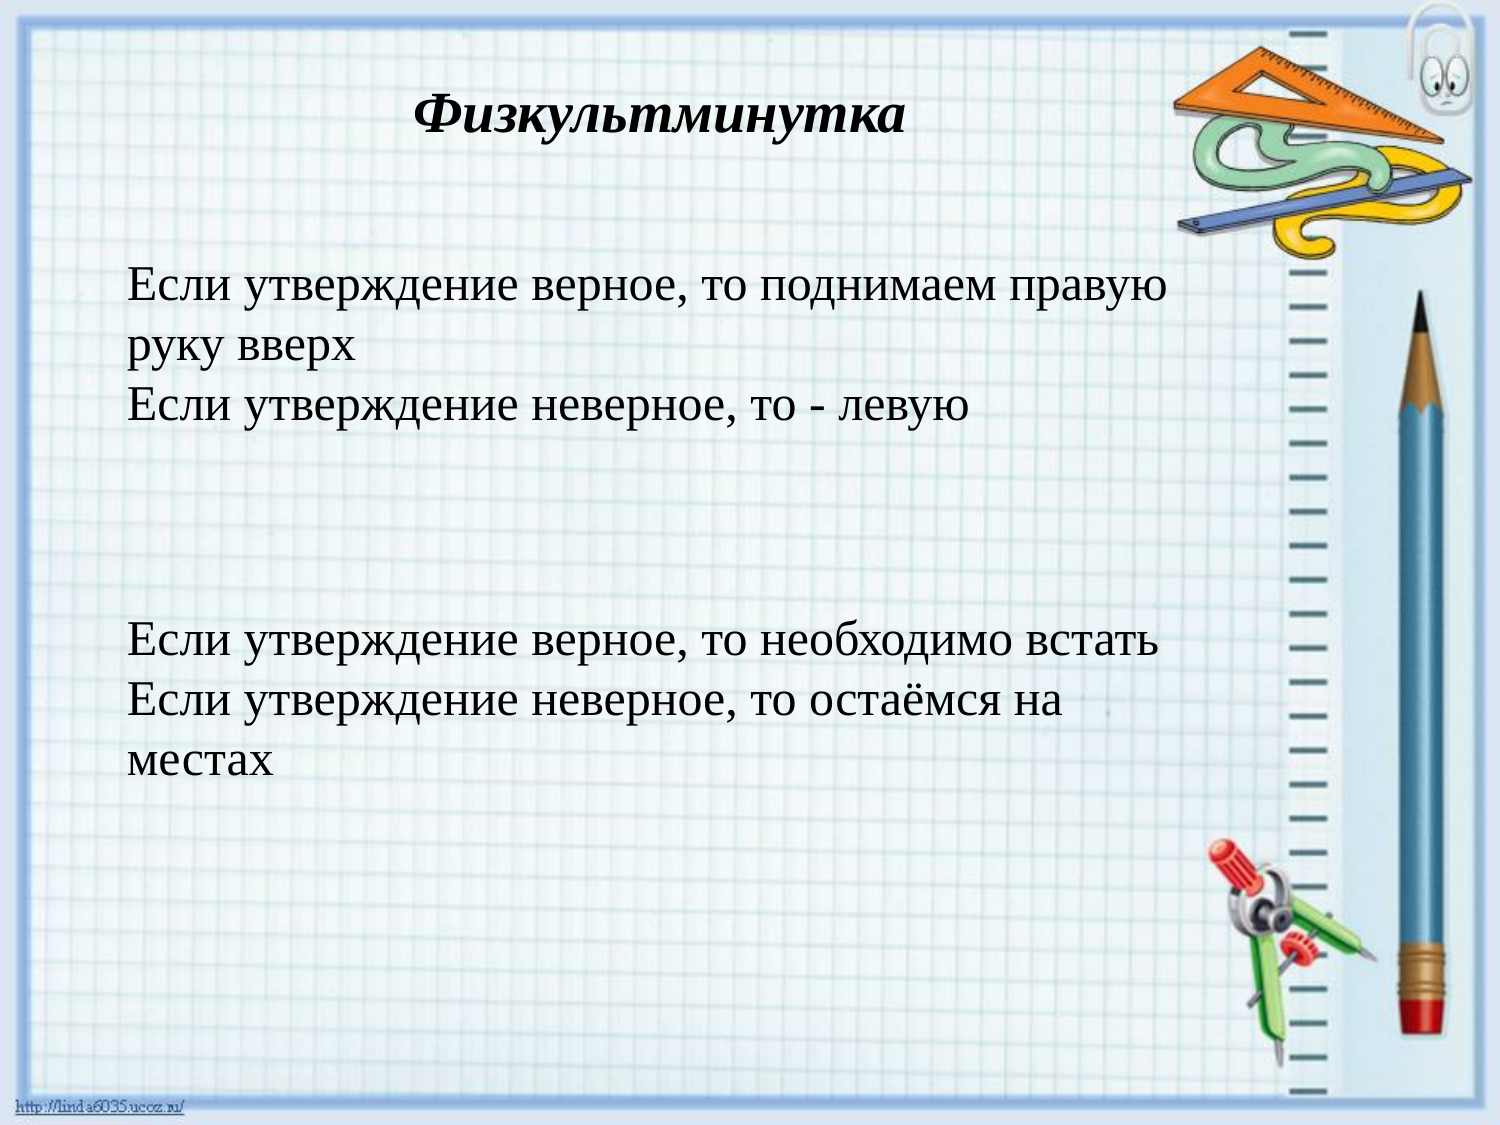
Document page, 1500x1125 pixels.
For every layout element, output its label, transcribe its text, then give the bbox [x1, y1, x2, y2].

text_box Если утверждение верное, то необходимо встать Если утверждение неверное, то остаёмся на местах [112, 597, 1187, 793]
picture [0, 0, 1500, 1125]
text_box Физкультминутка [398, 66, 922, 152]
text_box Если утверждение верное, то поднимаем правую руку вверх Если утверждение неверное, то - левую [112, 243, 1187, 439]
